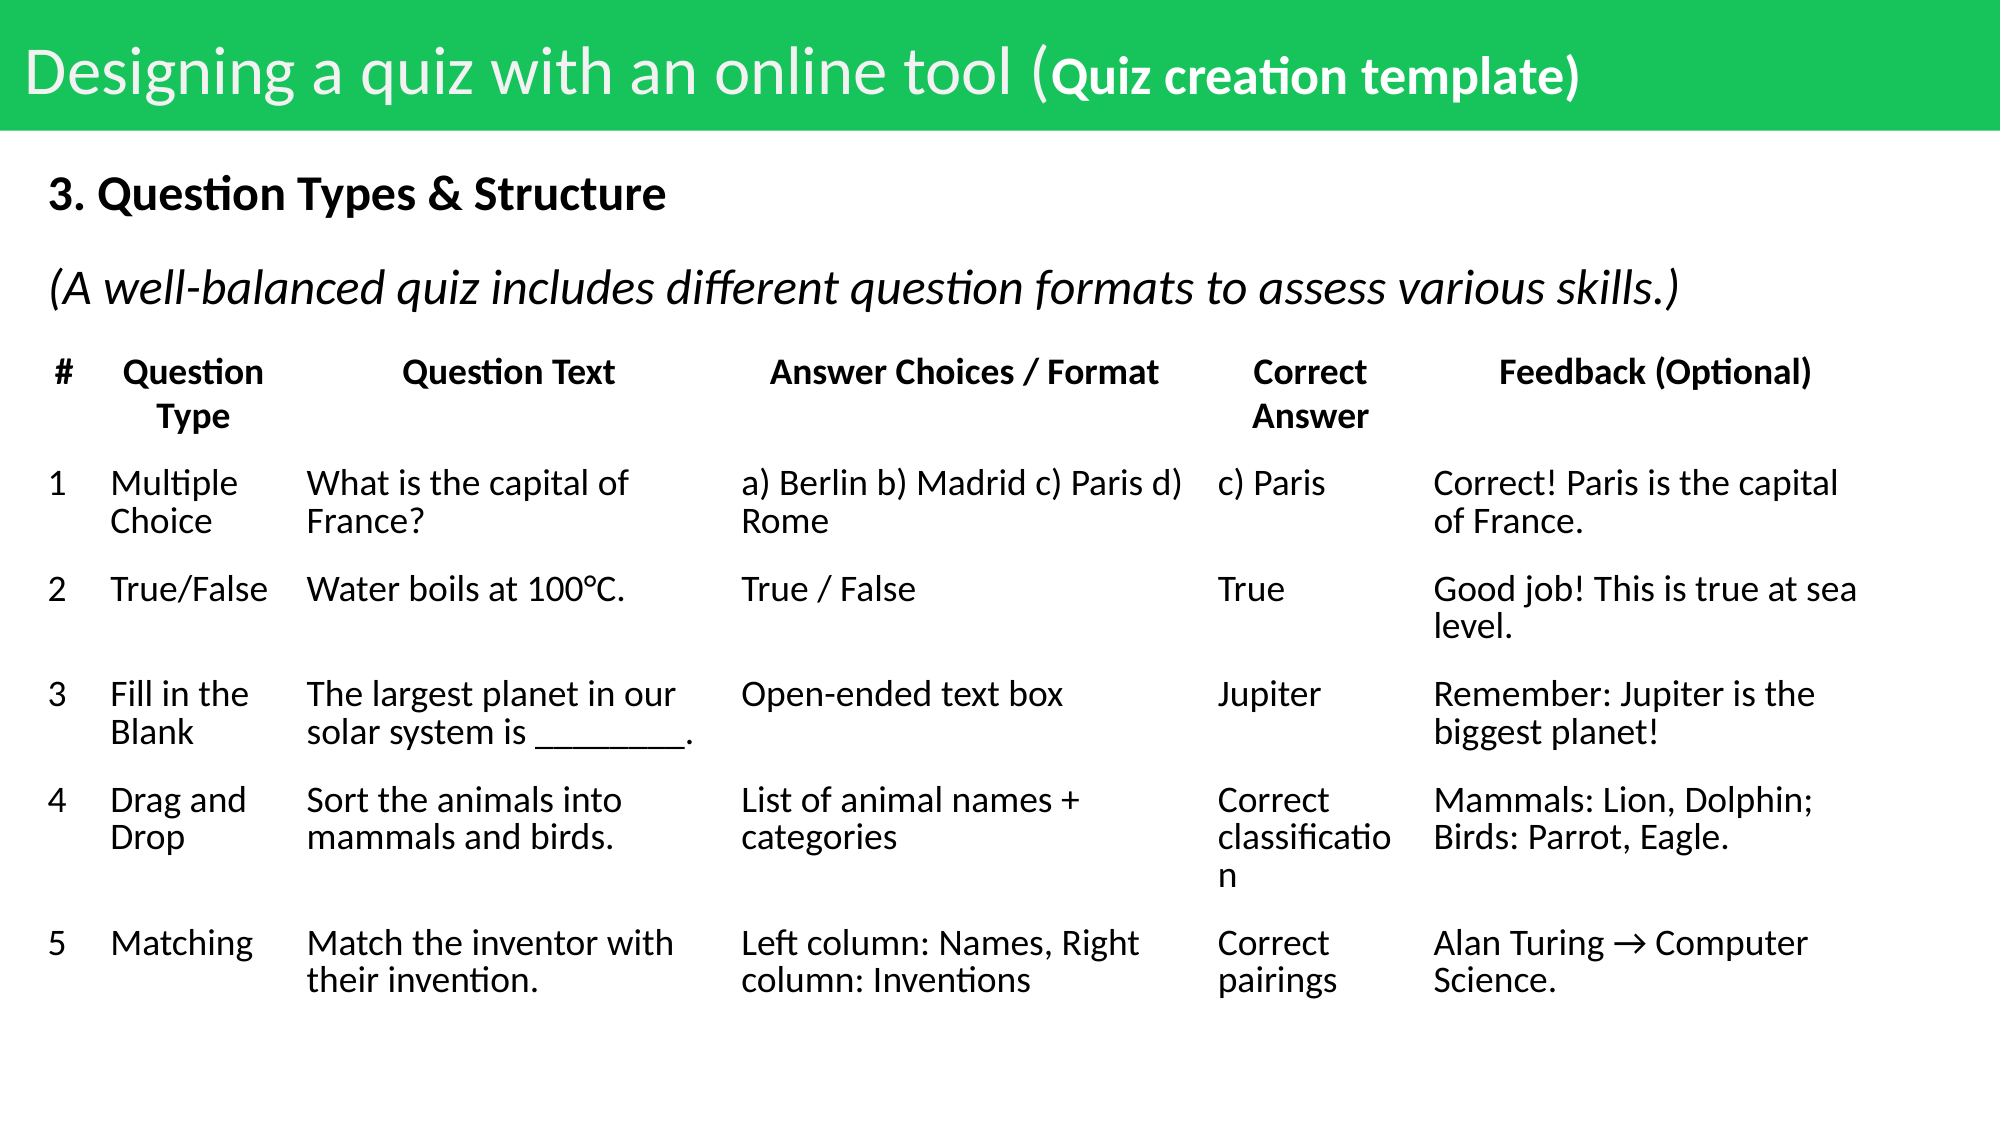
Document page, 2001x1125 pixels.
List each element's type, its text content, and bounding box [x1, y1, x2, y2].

table_cell Multiple Choice [96, 453, 292, 558]
table_cell Jupiter [1203, 663, 1419, 769]
table_cell Good job! This is true at sea level. [1419, 558, 1894, 663]
table_cell True / False [726, 558, 1203, 663]
table_cell Water boils at 100°C. [292, 558, 726, 663]
table_cell 4 [33, 769, 96, 912]
table_cell Matching [96, 912, 292, 1125]
table_cell Drag and Drop [96, 769, 292, 912]
table_header Correct Answer [1203, 336, 1419, 453]
table_header Question Text [292, 336, 726, 453]
table_cell Match the inventor with their invention. [292, 912, 726, 1125]
table_cell True/False [96, 558, 292, 663]
table_header Question Type [96, 336, 292, 453]
table_cell List of animal names + categories [726, 769, 1203, 912]
table_cell Correct pairings [1203, 912, 1419, 1125]
title Designing a quiz with an online tool (Quiz creation template) [16, 13, 1976, 131]
table_cell Left column: Names, Right column: Inventions [726, 912, 1203, 1125]
table_cell Correct! Paris is the capital of France. [1419, 453, 1894, 558]
table_cell a) Berlin b) Madrid c) Paris d) Rome [726, 453, 1203, 558]
table_cell 2 [33, 558, 96, 663]
table_cell 3 [33, 663, 96, 769]
table_header Answer Choices / Format [726, 336, 1203, 453]
table_cell 1 [33, 453, 96, 558]
table_cell Remember: Jupiter is the biggest planet! [1419, 663, 1894, 769]
table_header Feedback (Optional) [1419, 336, 1894, 453]
table_cell True [1203, 558, 1419, 663]
table_cell Fill in the Blank [96, 663, 292, 769]
table_cell What is the capital of France? [292, 453, 726, 558]
table_cell The largest planet in our solar system is ________. [292, 663, 726, 769]
table_cell Sort the animals into mammals and birds. [292, 769, 726, 912]
text_box 3. Question Types & Structure (A well-balanced quiz includes different question formats to assess various skills.) [32, 136, 1959, 330]
table_cell 5 [33, 912, 96, 1125]
table_header # [33, 336, 96, 453]
table_cell Open-ended text box [726, 663, 1203, 769]
table_cell Alan Turing → Computer Science. [1419, 912, 1894, 1125]
table_cell c) Paris [1203, 453, 1419, 558]
table_cell Correct classification [1203, 769, 1419, 912]
table_cell Mammals: Lion, Dolphin; Birds: Parrot, Eagle. [1419, 769, 1894, 912]
